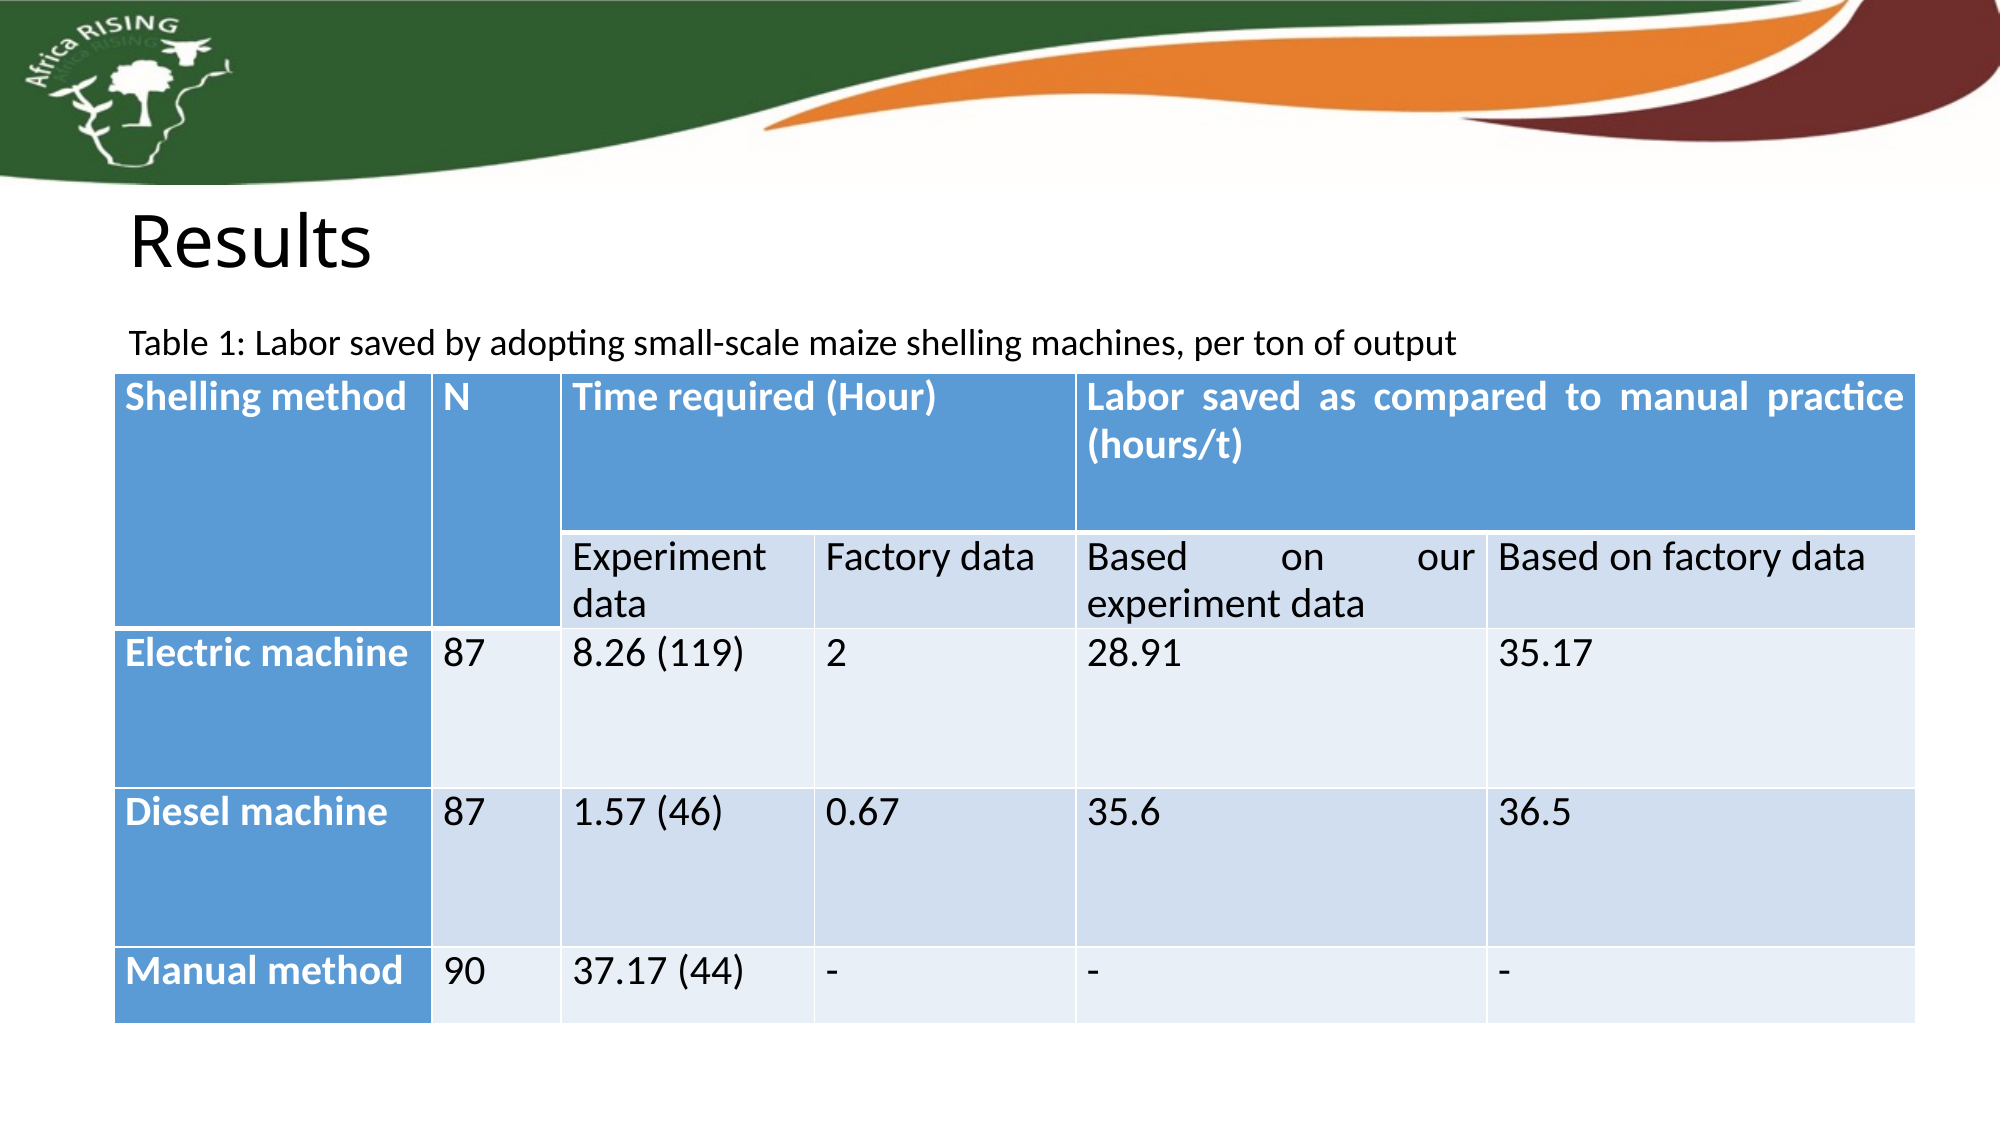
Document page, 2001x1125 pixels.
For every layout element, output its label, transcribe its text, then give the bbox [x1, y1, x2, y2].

table_cell 90 [433, 948, 560, 1023]
table_cell 35.6 [1077, 789, 1486, 946]
title Results [113, 197, 1917, 292]
table_cell 36.5 [1488, 789, 1915, 946]
table_cell 37.17 (44) [562, 948, 814, 1023]
table_cell - [1488, 948, 1915, 1023]
table_cell Manual method [115, 948, 431, 1023]
table_header Time required (Hour) [562, 374, 1075, 530]
table_cell 8.26 (119) [562, 629, 814, 787]
table_header Labor saved as compared to manual practice (hours/t) [1077, 374, 1915, 530]
table_cell Based on factory data [1488, 535, 1915, 628]
table_cell 1.57 (46) [562, 789, 814, 946]
table_header Shelling method [115, 374, 431, 626]
table_cell 0.67 [815, 789, 1075, 946]
table_cell 87 [433, 789, 560, 946]
table_cell 35.17 [1488, 629, 1915, 787]
table_cell 87 [433, 631, 560, 787]
table_cell Experiment data [562, 535, 814, 628]
table_header N [433, 374, 560, 626]
text_box Table 1: Labor saved by adopting small-scale maize shelling machines, per ton of output [113, 303, 1692, 371]
table_cell Factory data [815, 535, 1075, 628]
table_cell 2 [815, 629, 1075, 787]
table_cell Electric machine [115, 631, 431, 787]
table_cell - [1077, 948, 1486, 1023]
table_cell 28.91 [1077, 629, 1486, 787]
table_cell Diesel machine [115, 789, 431, 946]
picture [0, 0, 2000, 185]
table_cell - [815, 948, 1075, 1023]
table_cell Based on our experiment data [1077, 535, 1486, 628]
